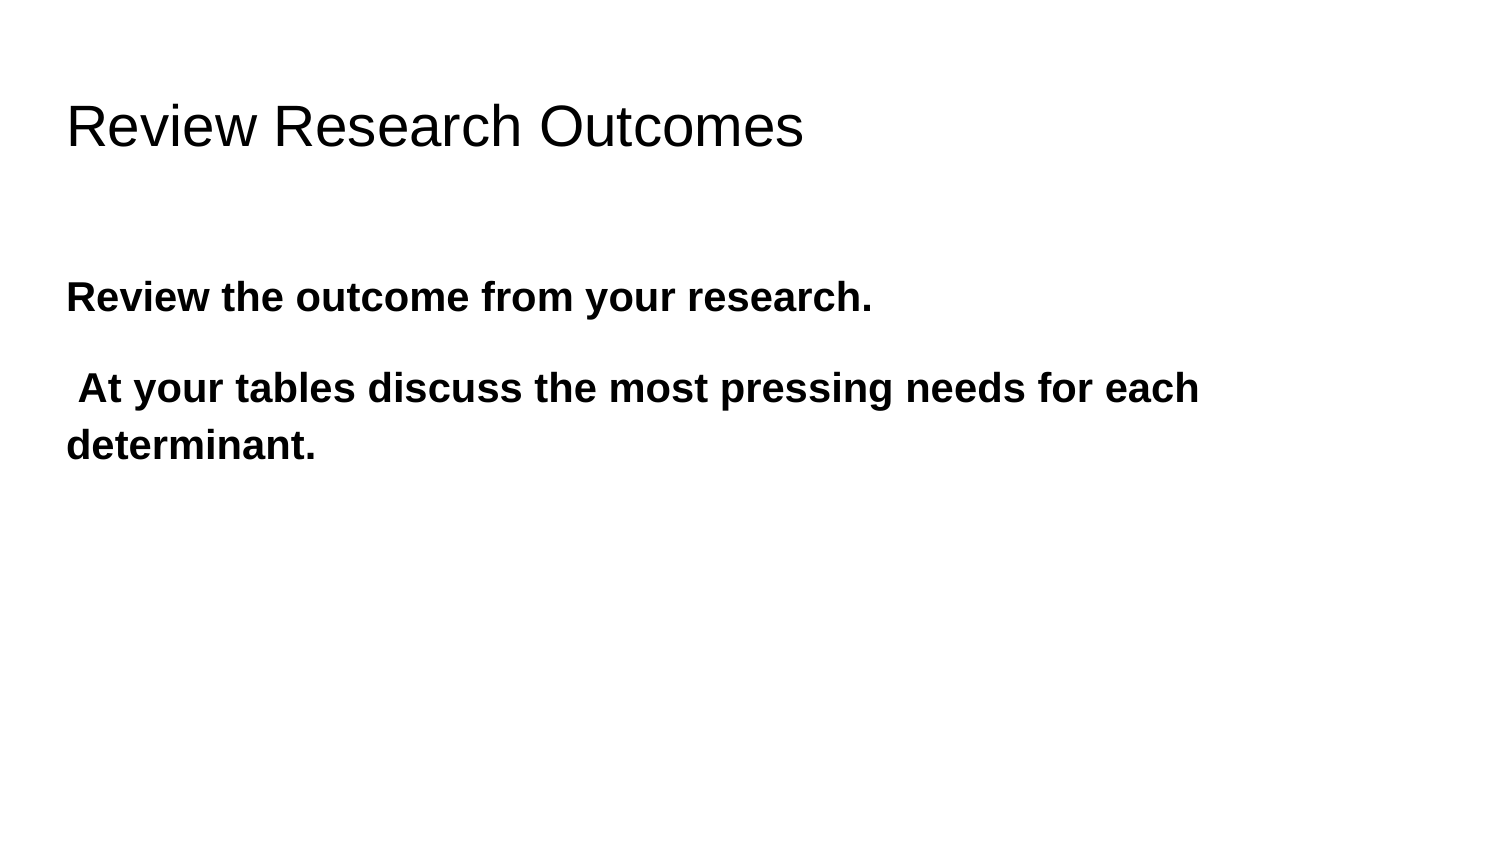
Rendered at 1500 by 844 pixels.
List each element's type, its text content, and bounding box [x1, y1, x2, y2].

title Review Research Outcomes [51, 72, 1449, 248]
list Review the outcome from your research. At your tables discuss the most pressing needs for each determinant. [51, 247, 1364, 716]
